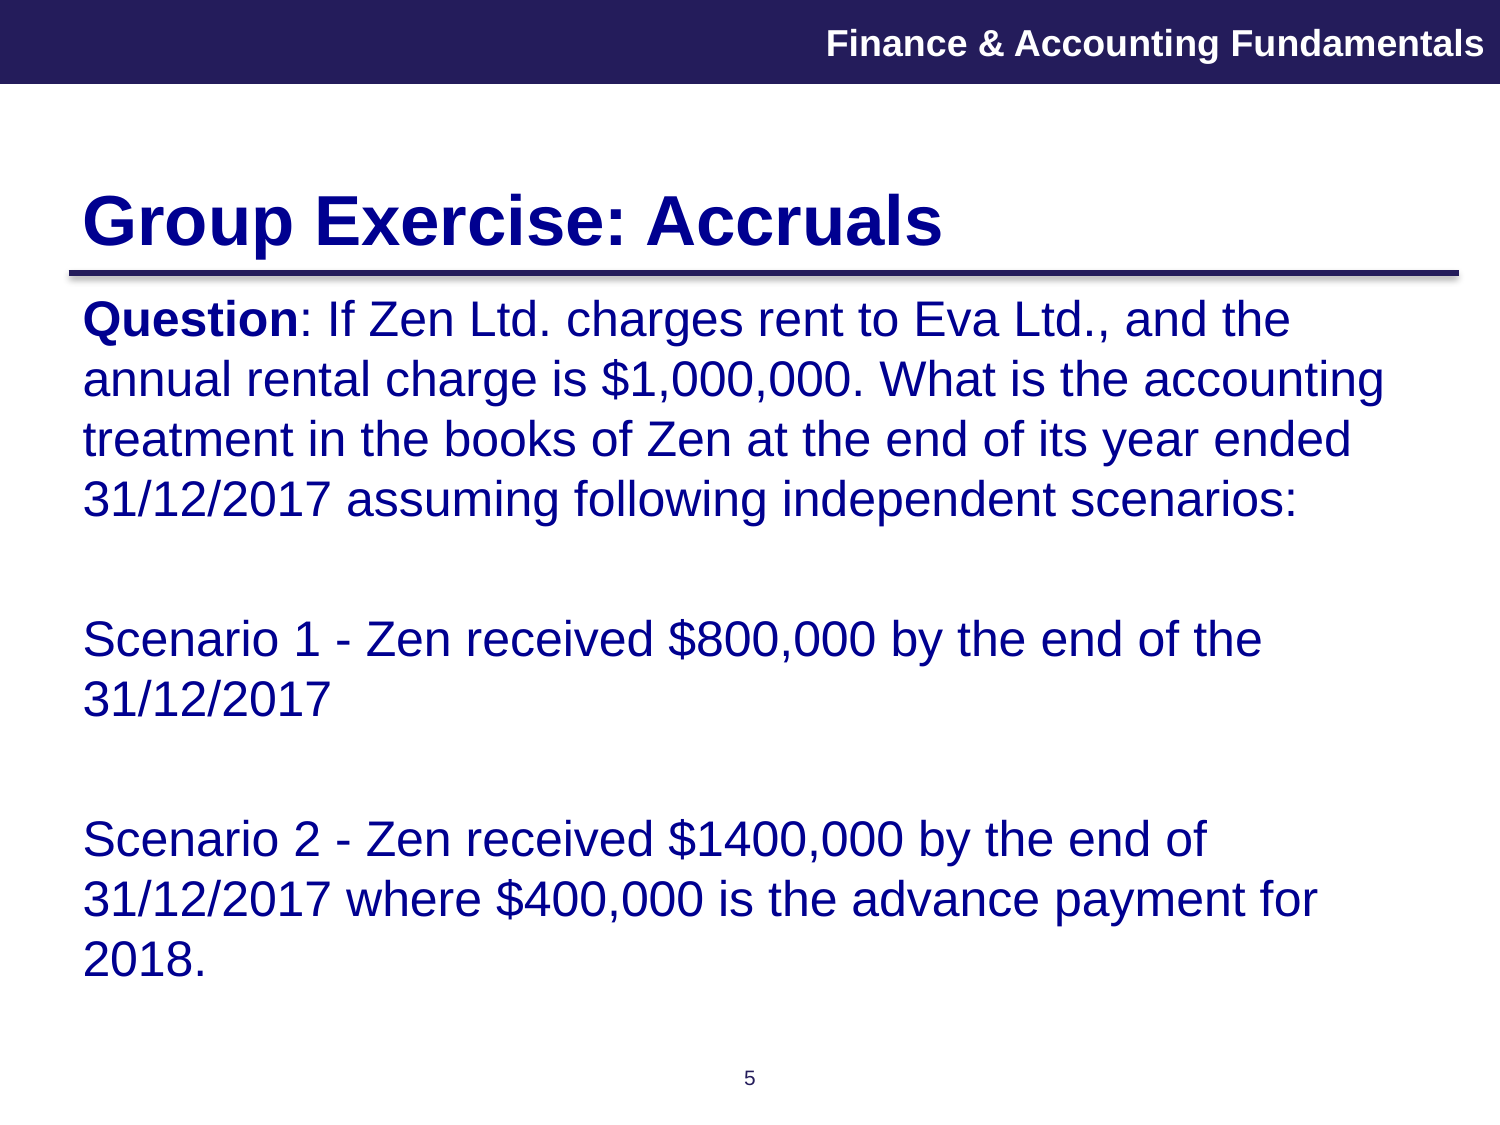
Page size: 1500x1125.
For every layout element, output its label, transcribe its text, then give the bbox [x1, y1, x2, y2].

title Group Exercise: Accruals [67, 91, 1453, 268]
list Question: If Zen Ltd. charges rent to Eva Ltd., and the annual rental charge is $1,000,000. What is the accounting treatment in the books of Zen at the end of its year ended 31/12/2017 assuming following independent scenarios: Scenario 1 - Zen received $800,000 by the end of the 31/12/2017 Scenario 2 - Zen received $1400,000 by the end of 31/12/2017 where $400,000 is the advance payment for 2018. [67, 278, 1453, 1018]
slide_number 5 [714, 1057, 786, 1118]
